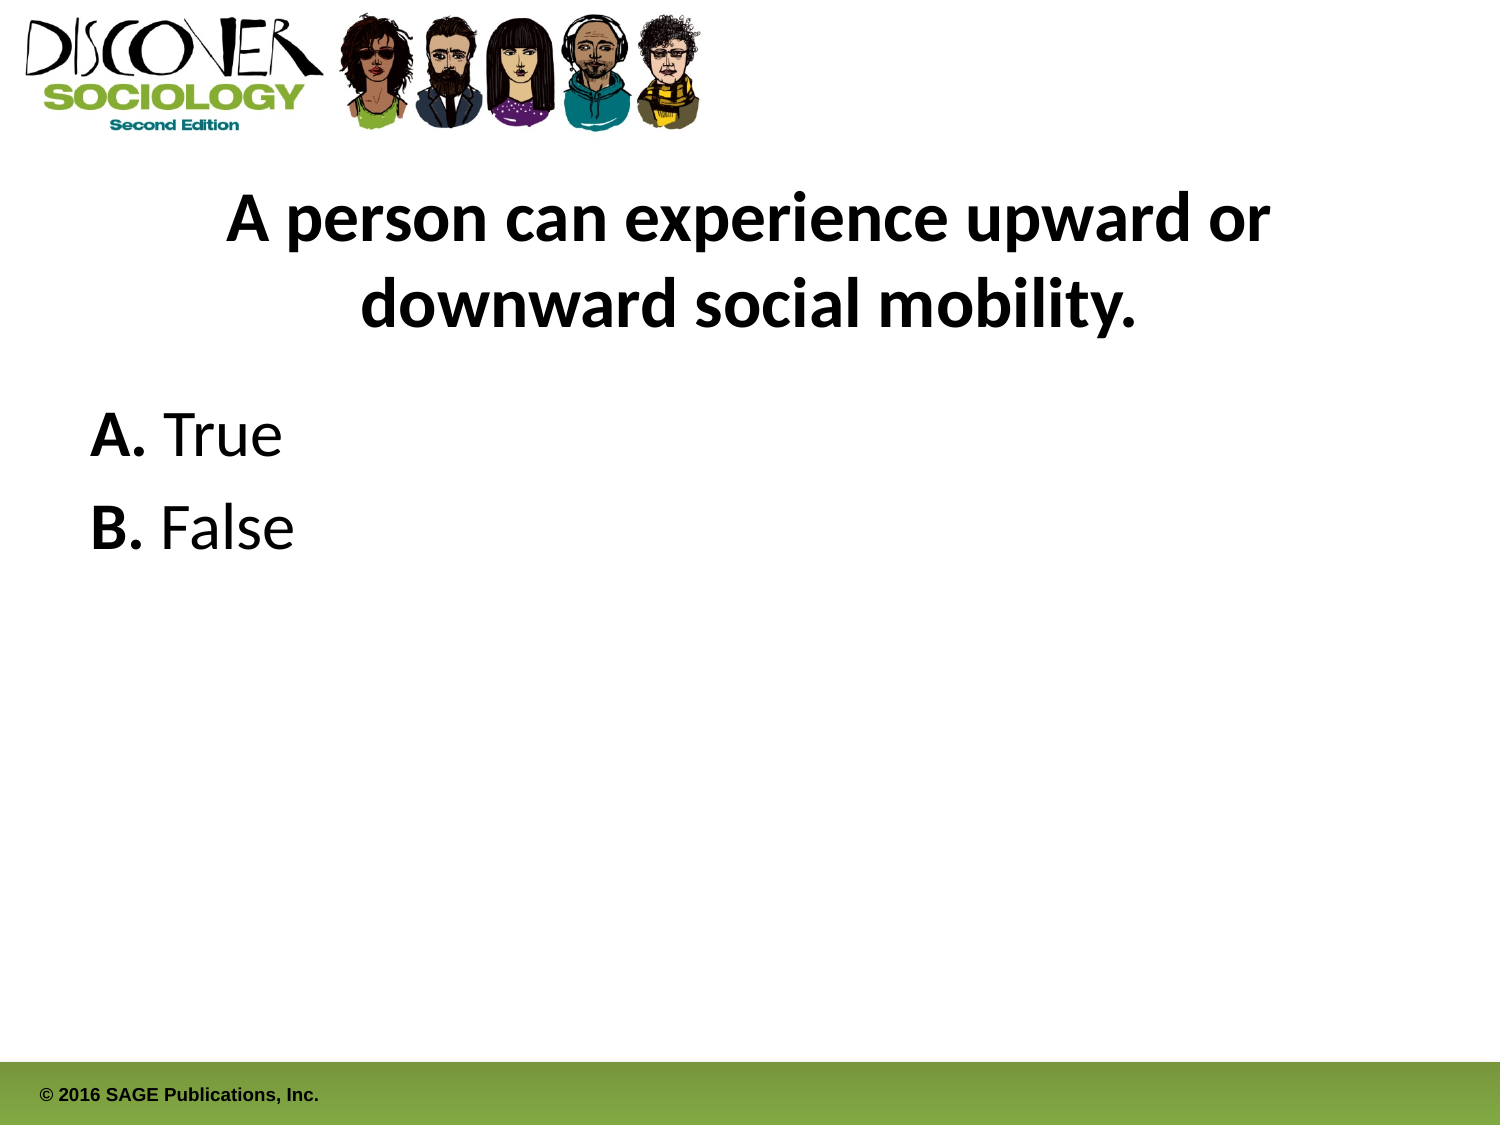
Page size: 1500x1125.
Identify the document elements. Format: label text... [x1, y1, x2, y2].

list A. True B. False [75, 382, 1425, 1125]
title A person can experience upward or downward social mobility. [75, 162, 1425, 350]
picture [0, 0, 1500, 1062]
